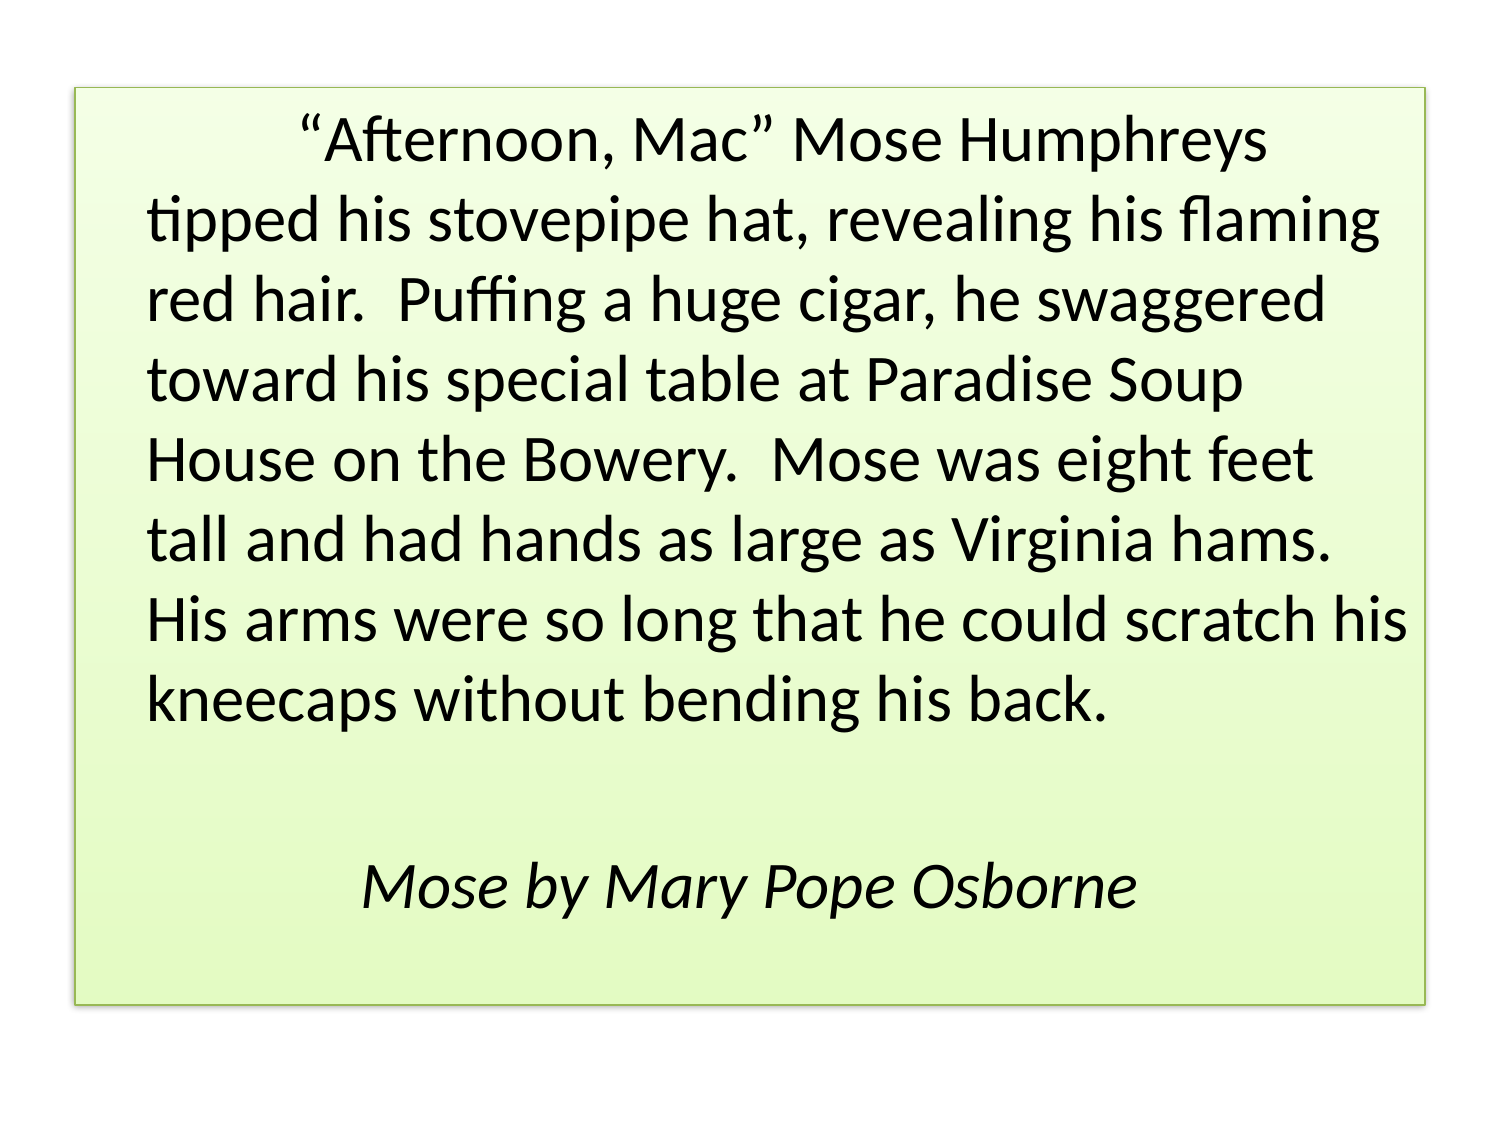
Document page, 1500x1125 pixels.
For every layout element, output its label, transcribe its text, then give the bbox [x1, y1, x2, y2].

list “Afternoon, Mac” Mose Humphreys tipped his stovepipe hat, revealing his flaming red hair. Puffing a huge cigar, he swaggered toward his special table at Paradise Soup House on the Bowery. Mose was eight feet tall and had hands as large as Virginia hams. His arms were so long that he could scratch his kneecaps without bending his back. Mose by Mary Pope Osborne [74, 87, 1426, 1006]
